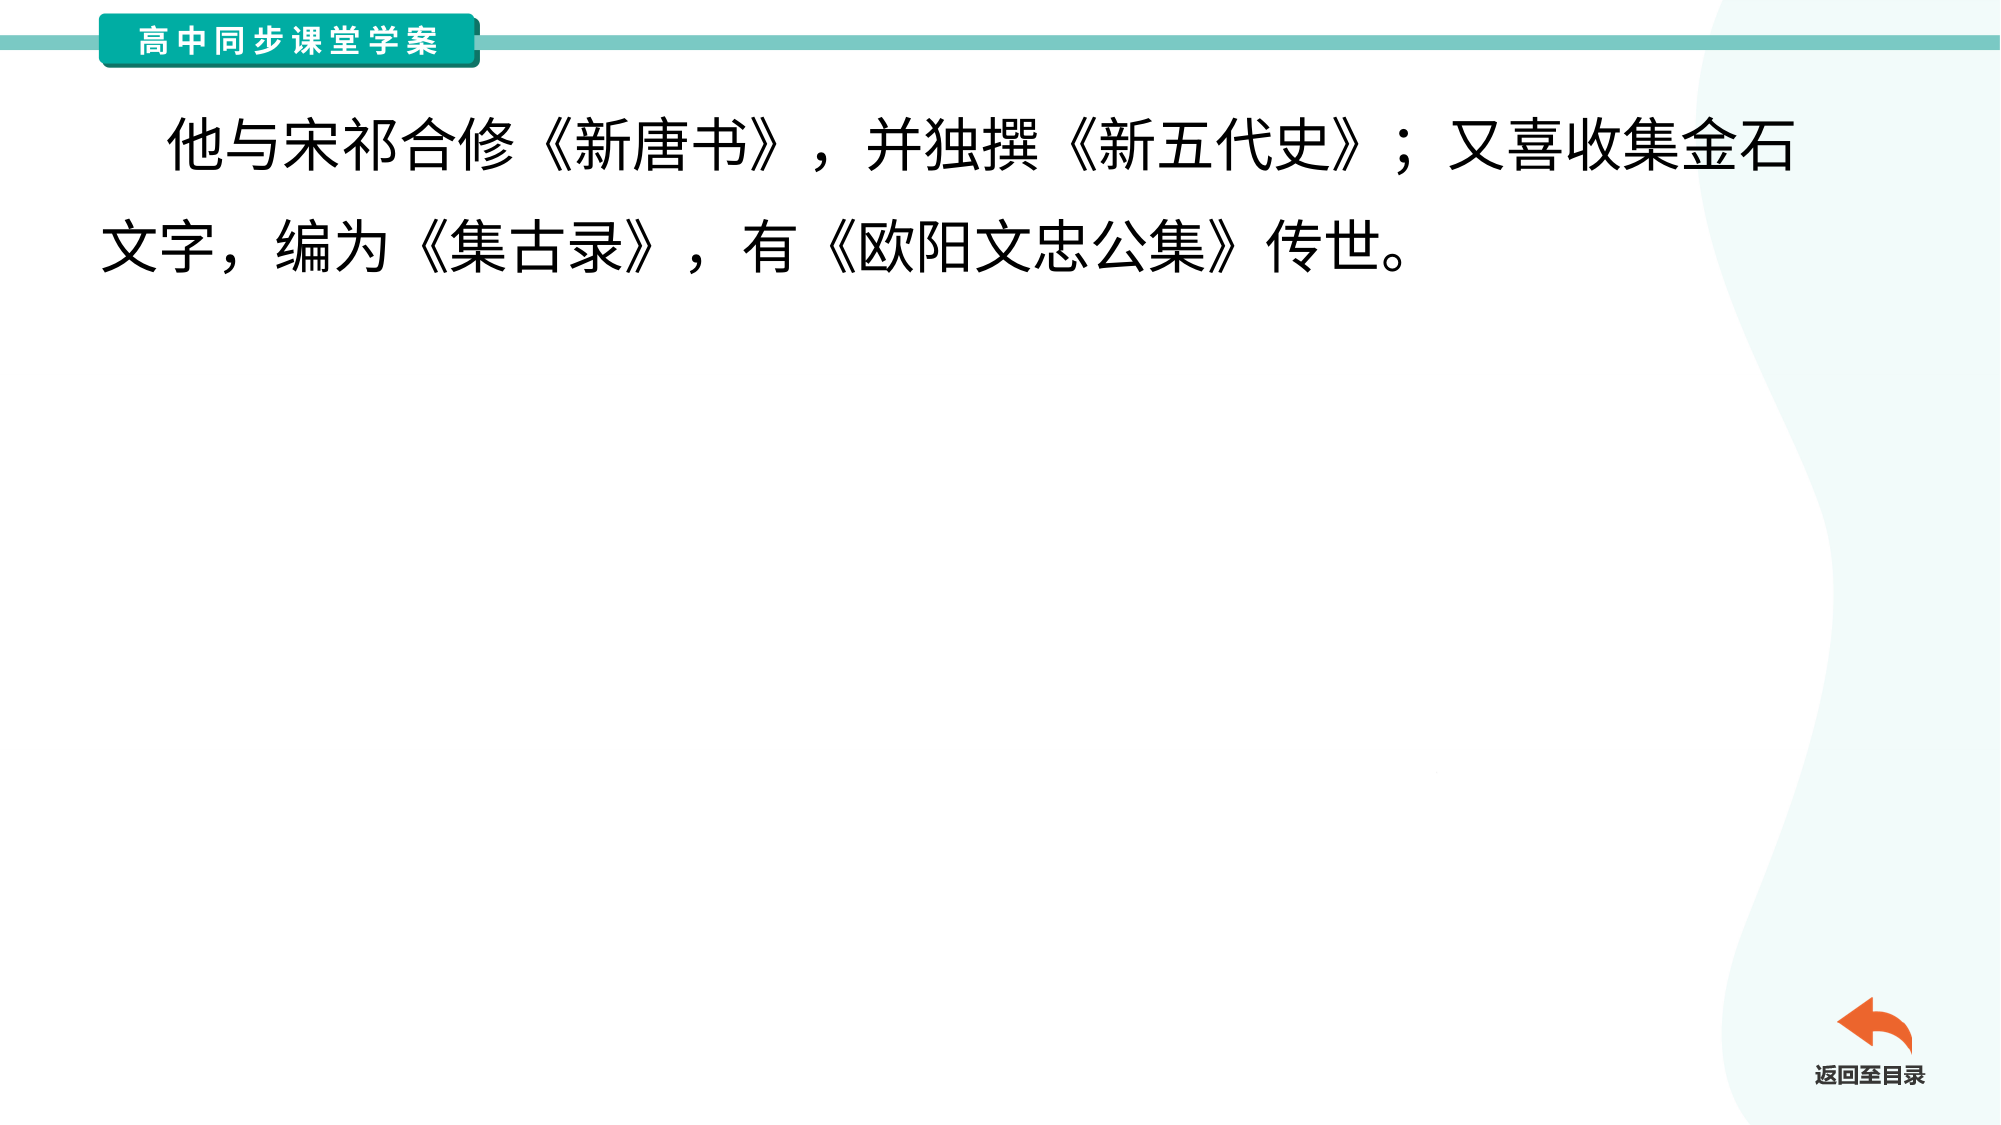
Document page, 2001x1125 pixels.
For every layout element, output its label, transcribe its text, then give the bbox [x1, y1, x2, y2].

picture [0, 0, 2000, 1125]
text_box 他与宋祁合修《新唐书》，并独撰《新五代史》；又喜收集金石 文字，编为《集古录》，有《欧阳文忠公集》传世。 [100, 76, 1899, 281]
